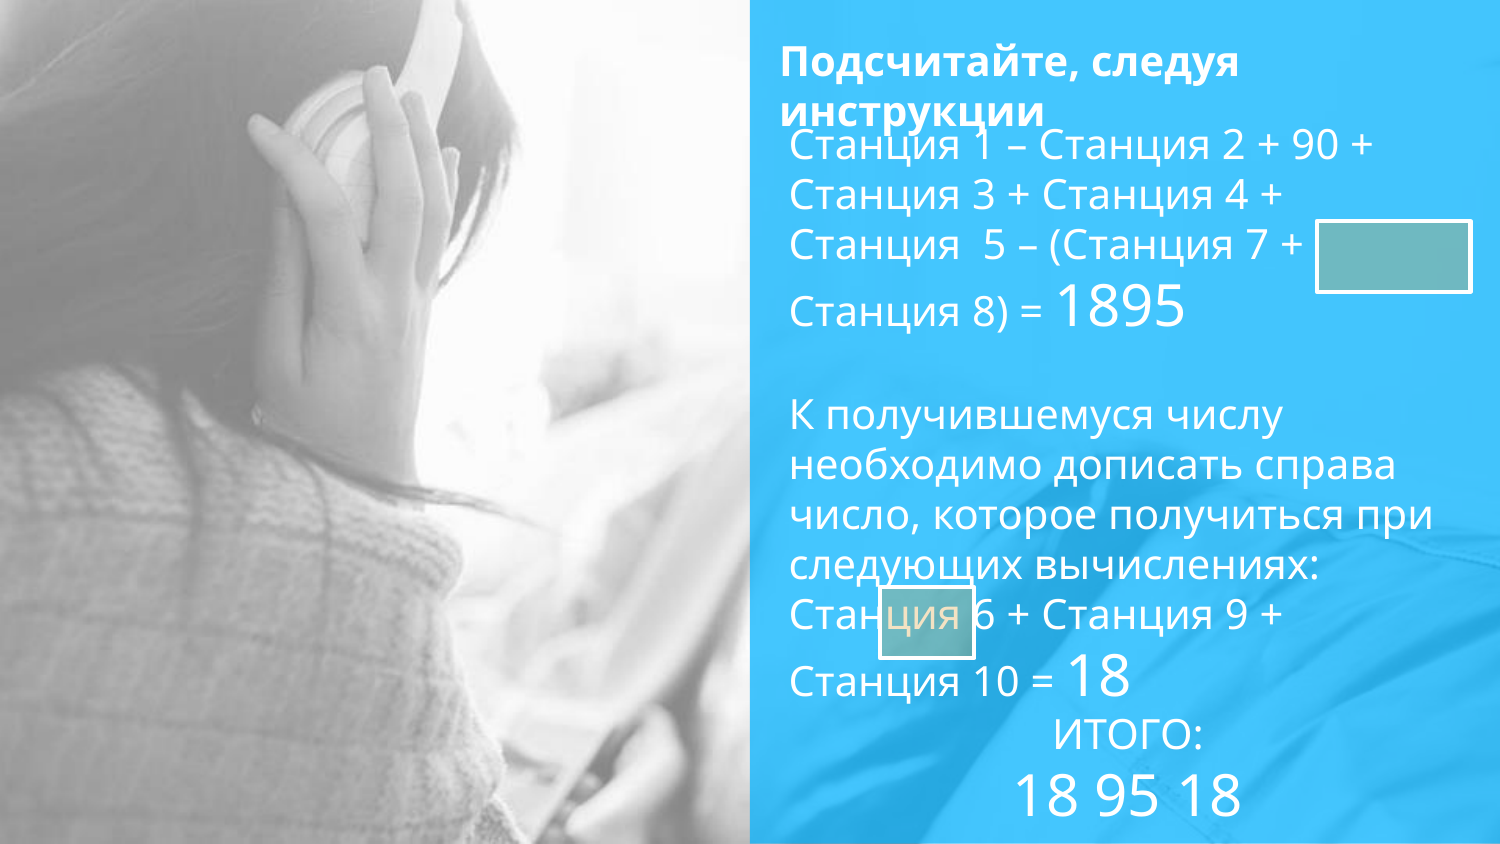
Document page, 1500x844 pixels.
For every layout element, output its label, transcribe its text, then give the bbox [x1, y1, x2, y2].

picture [0, 0, 1500, 844]
title Подсчитайте, следуя инструкции [764, 20, 1497, 103]
text_box [878, 585, 976, 660]
text_box [1315, 219, 1473, 294]
list Станция 1 – Станция 2 + 90 + Станция 3 + Станция 4 + Станция 5 – (Станция 7 + Станция 8) = 1895 К получившемуся числу необходимо дописать справа число, которое получиться при следующих вычислениях: Станция 6 + Станция 9 + Станция 10 = 18 ИТОГО: 18 95 18 [773, 102, 1483, 812]
